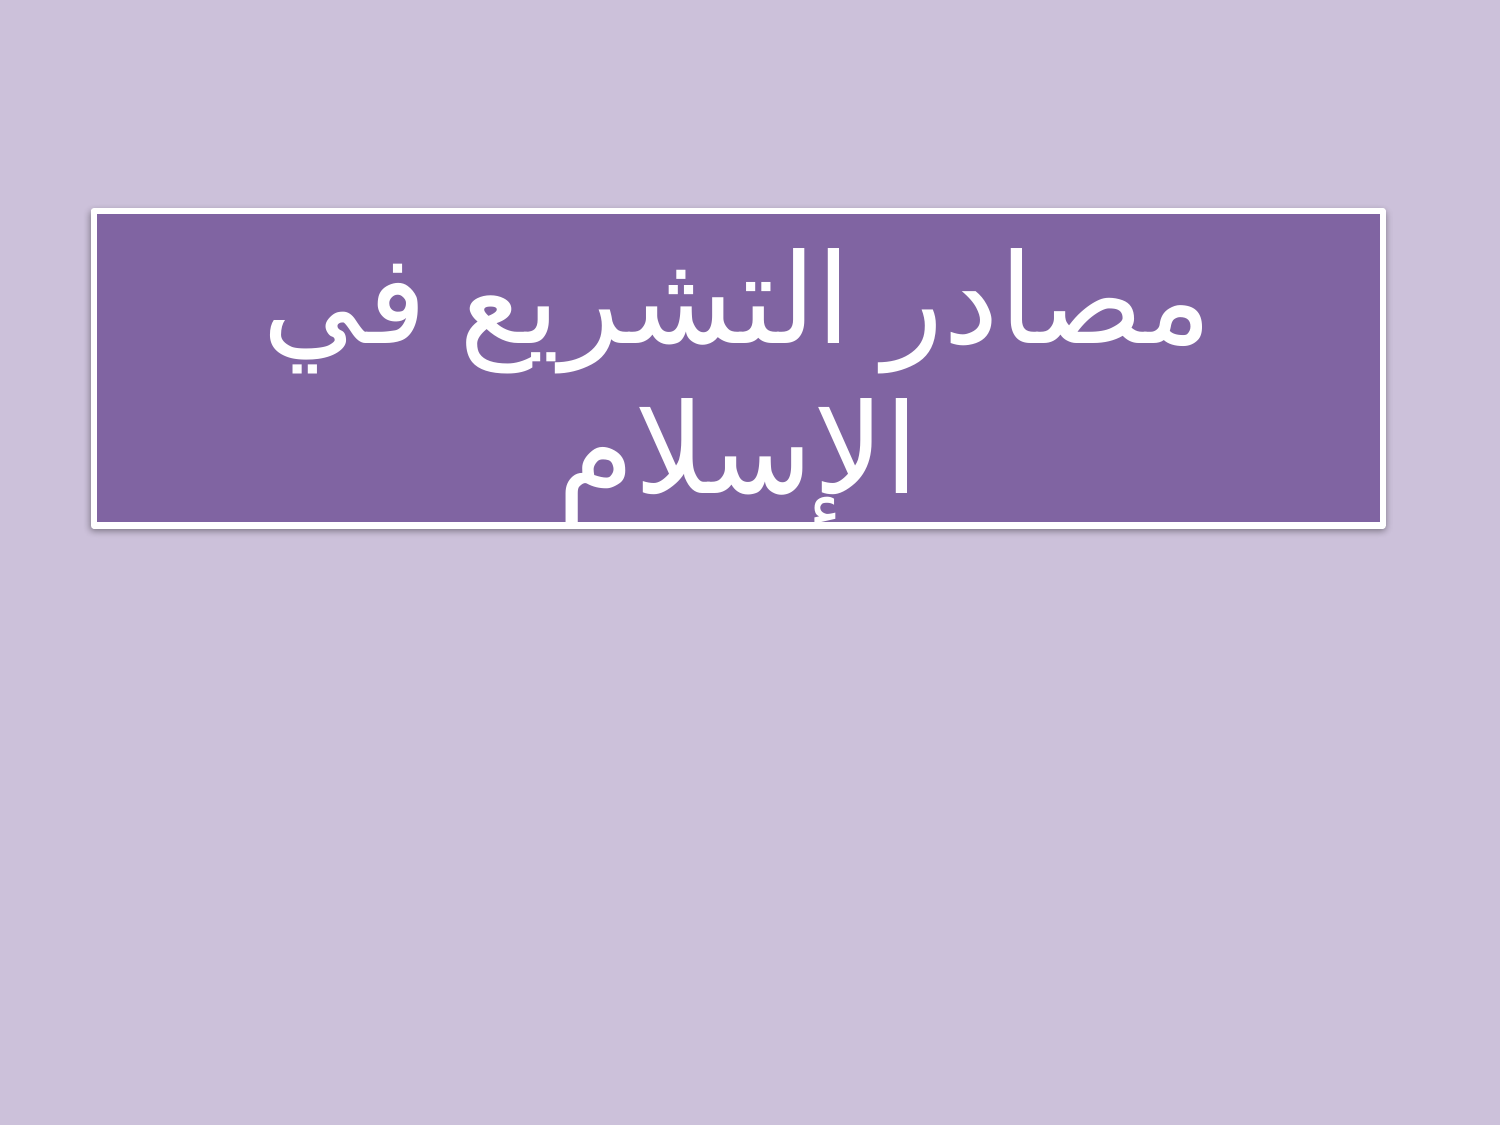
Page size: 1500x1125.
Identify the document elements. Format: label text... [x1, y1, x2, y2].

text_box مصادر التشريع في الإسلام [91, 208, 1386, 529]
